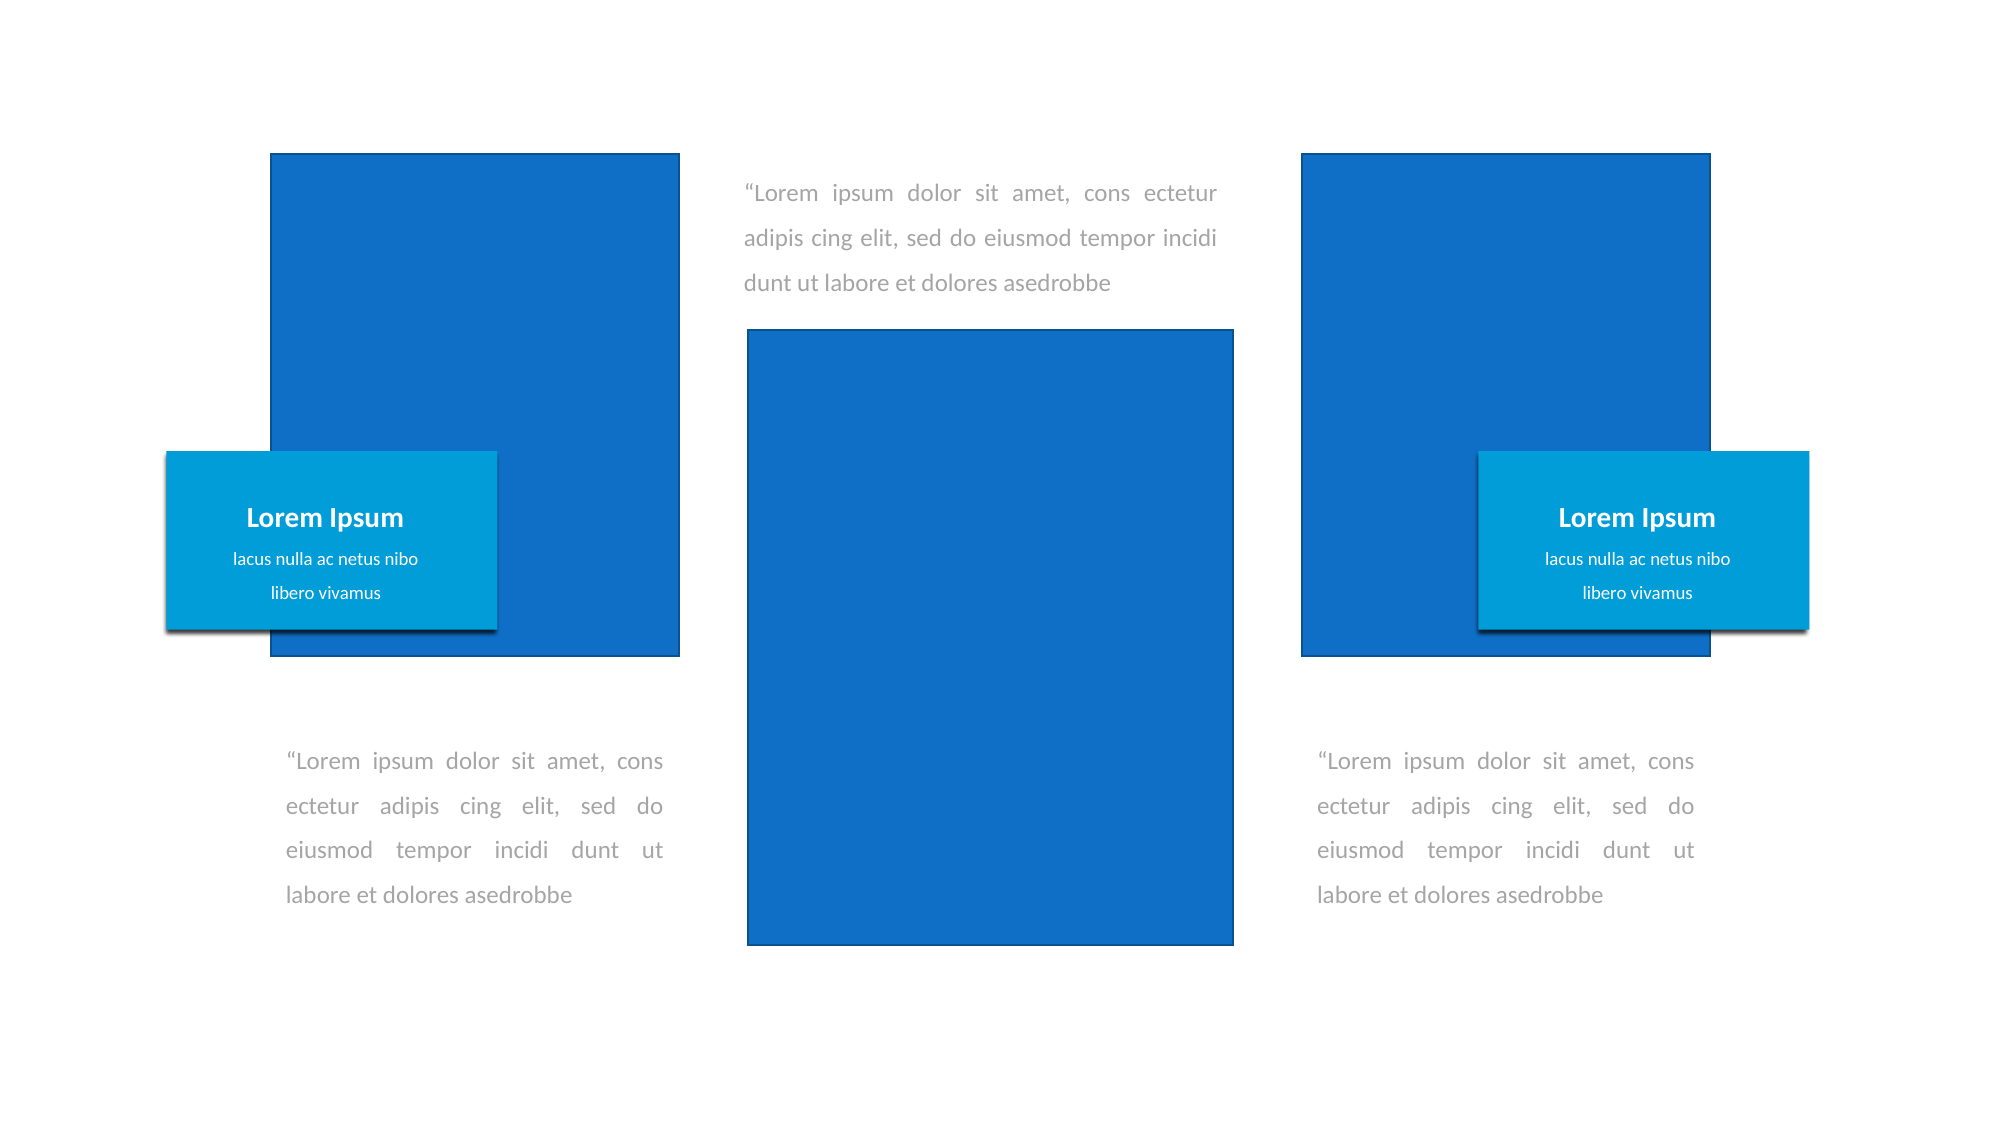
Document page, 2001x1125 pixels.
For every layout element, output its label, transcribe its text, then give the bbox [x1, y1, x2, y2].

text_box “Lorem ipsum dolor sit amet, cons ectetur adipis cing elit, sed do eiusmod tempor incidi dunt ut labore et dolores asedrobbe [270, 721, 680, 917]
text_box [270, 154, 680, 657]
text_box [1302, 154, 1711, 657]
text_box lacus nulla ac netus nibo libero vivamus [1506, 528, 1769, 609]
text_box “Lorem ipsum dolor sit amet, cons ectetur adipis cing elit, sed do eiusmod tempor incidi dunt ut labore et dolores asedrobbe [728, 154, 1234, 304]
text_box Lorem Ipsum [1508, 490, 1767, 528]
text_box [166, 451, 498, 630]
text_box [747, 330, 1234, 945]
text_box “Lorem ipsum dolor sit amet, cons ectetur adipis cing elit, sed do eiusmod tempor incidi dunt ut labore et dolores asedrobbe [1302, 721, 1711, 917]
text_box lacus nulla ac netus nibo libero vivamus [194, 528, 457, 609]
text_box Lorem Ipsum [196, 490, 455, 528]
text_box [1478, 451, 1810, 630]
